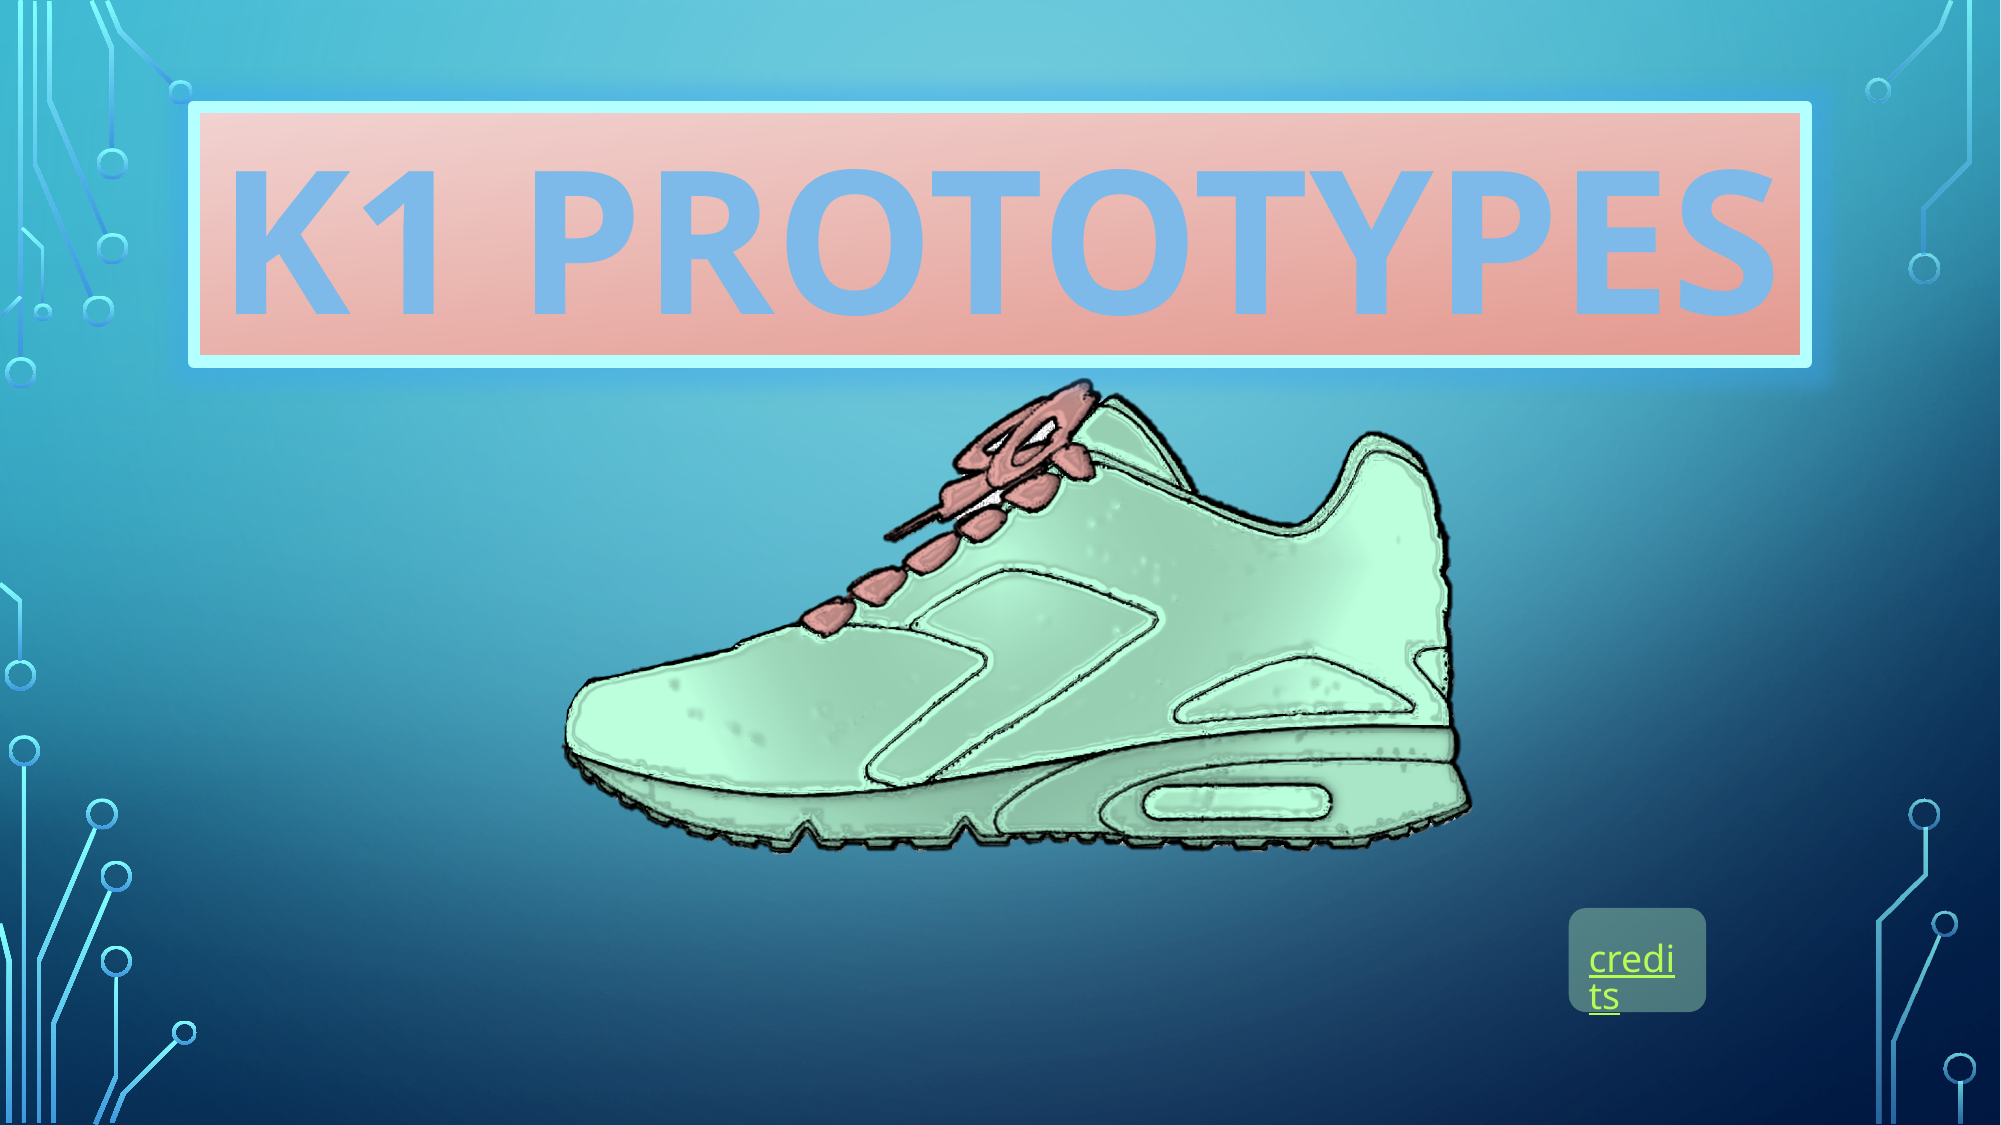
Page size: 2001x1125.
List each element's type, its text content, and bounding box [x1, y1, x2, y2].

text_box K1 PROTOTYPES [193, 106, 1807, 362]
picture [362, 186, 1638, 939]
text_box credits [1568, 907, 1707, 1013]
